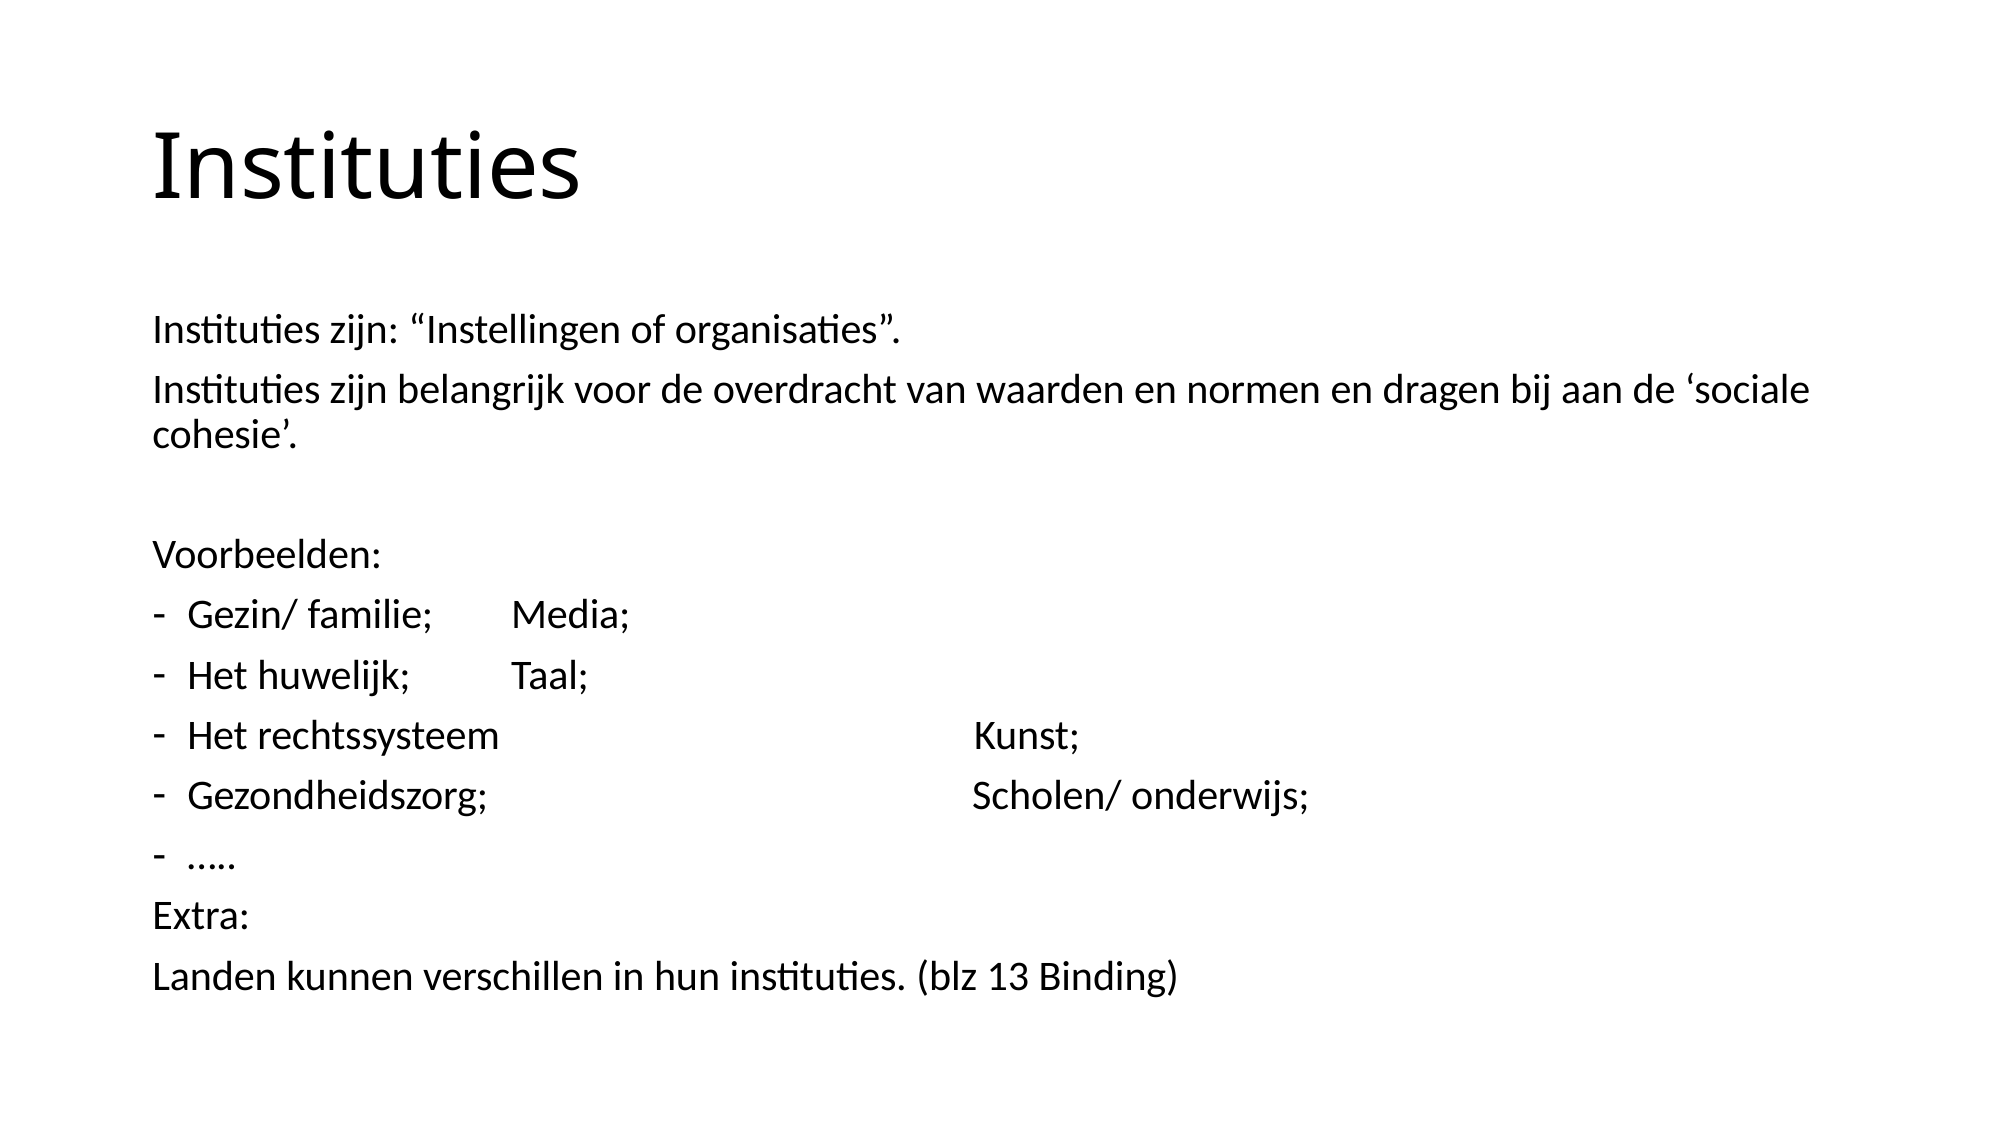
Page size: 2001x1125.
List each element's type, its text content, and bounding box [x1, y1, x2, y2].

list Instituties zijn: “Instellingen of organisaties”. Instituties zijn belangrijk voor de overdracht van waarden en normen en dragen bij aan de ‘sociale cohesie’. Voorbeelden: Gezin/ familie; Media; Het huwelijk; Taal; Het rechtssysteem Kunst; Gezondheidszorg; Scholen/ onderwijs; ….. Extra: Landen kunnen verschillen in hun instituties. (blz 13 Binding) [137, 299, 1863, 1014]
title Instituties [137, 59, 1863, 278]
